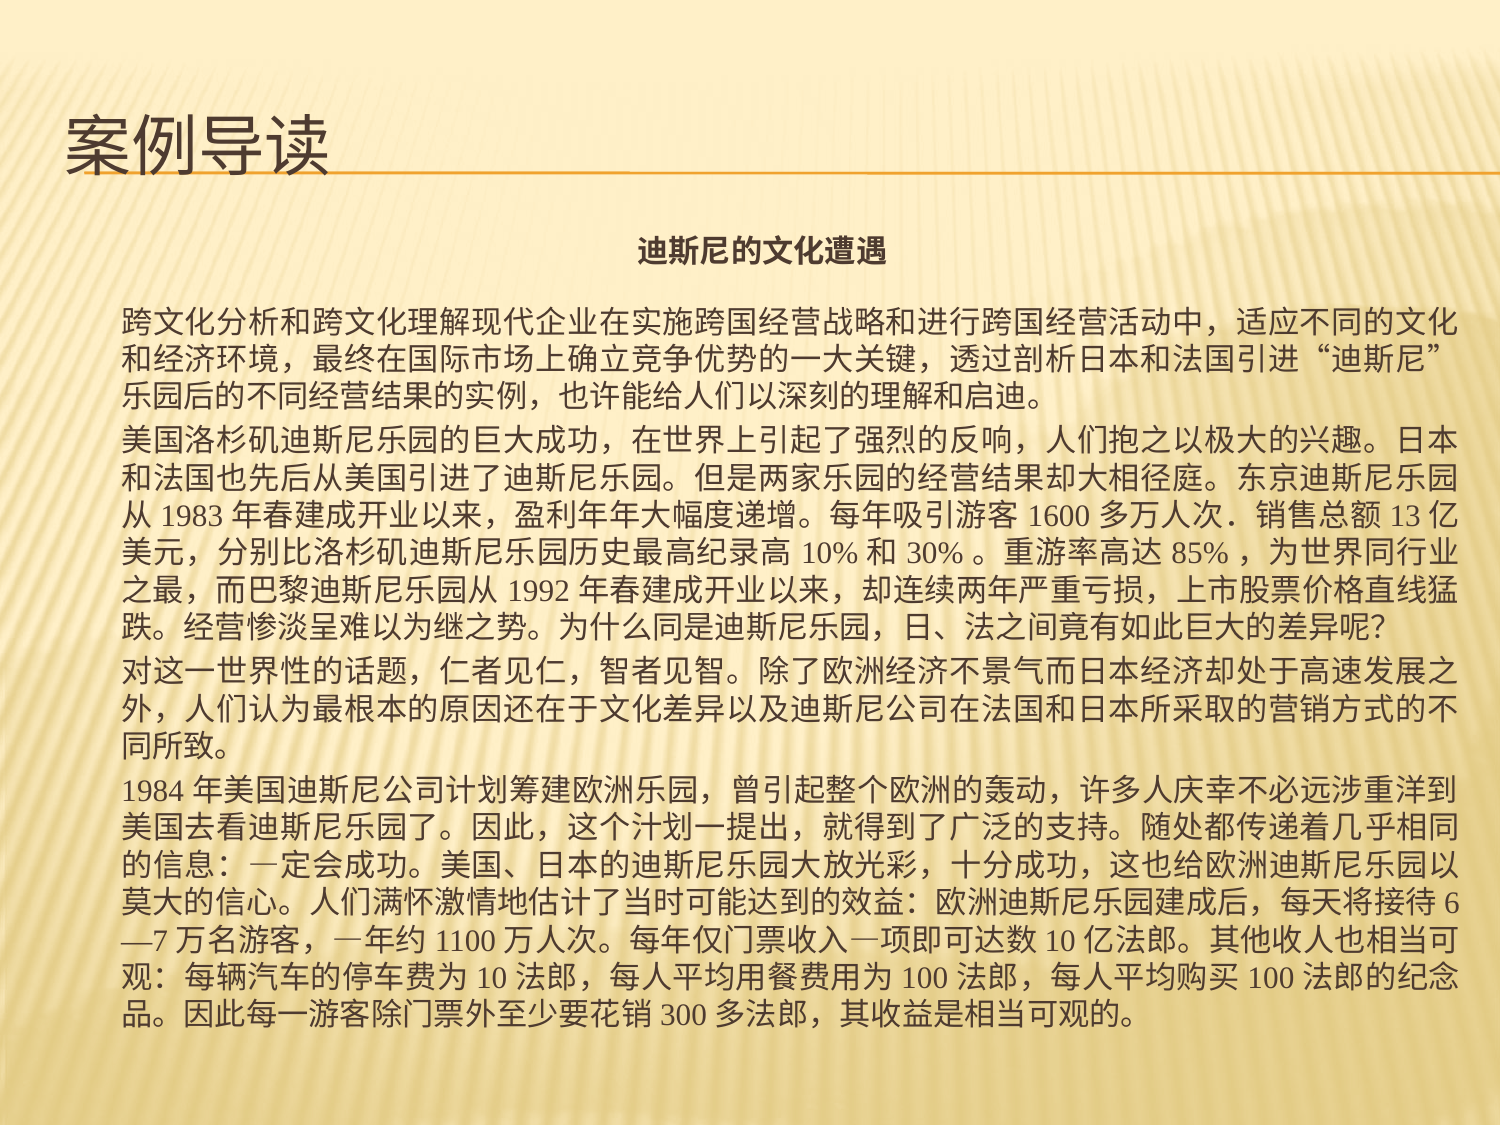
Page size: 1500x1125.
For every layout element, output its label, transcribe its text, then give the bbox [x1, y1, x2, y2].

list 迪斯尼的文化遭遇 跨文化分析和跨文化理解现代企业在实施跨国经营战略和进行跨国经营活动中，适应不同的文化和经济环境，最终在国际市场上确立竞争优势的一大关键，透过剖析日本和法国引进“迪斯尼”乐园后的不同经营结果的实例，也许能给人们以深刻的理解和启迪。 美国洛杉矶迪斯尼乐园的巨大成功，在世界上引起了强烈的反响，人们抱之以极大的兴趣。日本和法国也先后从美国引进了迪斯尼乐园。但是两家乐园的经营结果却大相径庭。东京迪斯尼乐园从1983年春建成开业以来，盈利年年大幅度递增。每年吸引游客1600多万人次．销售总额13亿美元，分别比洛杉矶迪斯尼乐园历史最高纪录高10%和30%。重游率高达85%，为世界同行业之最，而巴黎迪斯尼乐园从1992年春建成开业以来，却连续两年严重亏损，上市股票价格直线猛跌。经营惨淡呈难以为继之势。为什么同是迪斯尼乐园，日、法之间竟有如此巨大的差异呢？ 对这一世界性的话题，仁者见仁，智者见智。除了欧洲经济不景气而日本经济却处于高速发展之外，人们认为最根本的原因还在于文化差异以及迪斯尼公司在法国和日本所采取的营销方式的不同所致。 1984年美国迪斯尼公司计划筹建欧洲乐园，曾引起整个欧洲的轰动，许多人庆幸不必远涉重洋到美国去看迪斯尼乐园了。因此，这个汁划一提出，就得到了广泛的支持。随处都传递着几乎相同的信息：—定会成功。美国、日本的迪斯尼乐园大放光彩，十分成功，这也给欧洲迪斯尼乐园以莫大的信心。人们满怀激情地估计了当时可能达到的效益：欧洲迪斯尼乐园建成后，每天将接待6—7万名游客，—年约1100万人次。每年仅门票收入—项即可达数10亿法郎。其他收人也相当可观：每辆汽车的停车费为10法郎，每人平均用餐费用为100法郎，每人平均购买100法郎的纪念品。因此每一游客除门票外至少要花销300多法郎，其收益是相当可观的。 [49, 196, 1476, 1125]
title 案例导读 [50, 75, 1475, 196]
